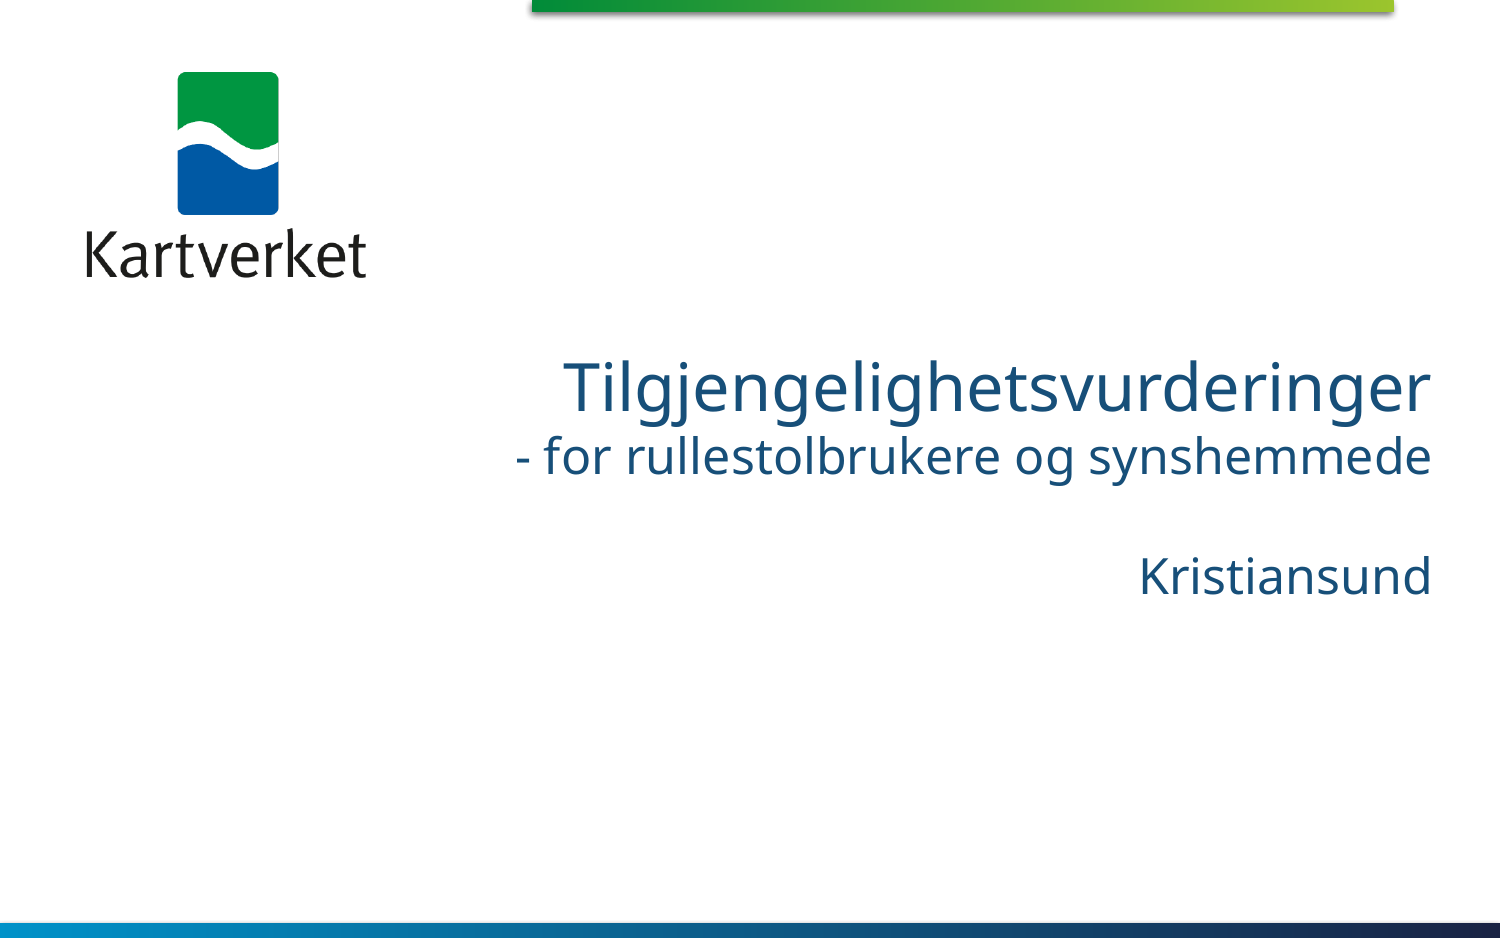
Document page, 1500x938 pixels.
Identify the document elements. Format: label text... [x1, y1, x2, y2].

text_box Tilgjengelighetsvurderinger - for rullestolbrukere og synshemmede Kristiansund [66, 337, 1449, 613]
